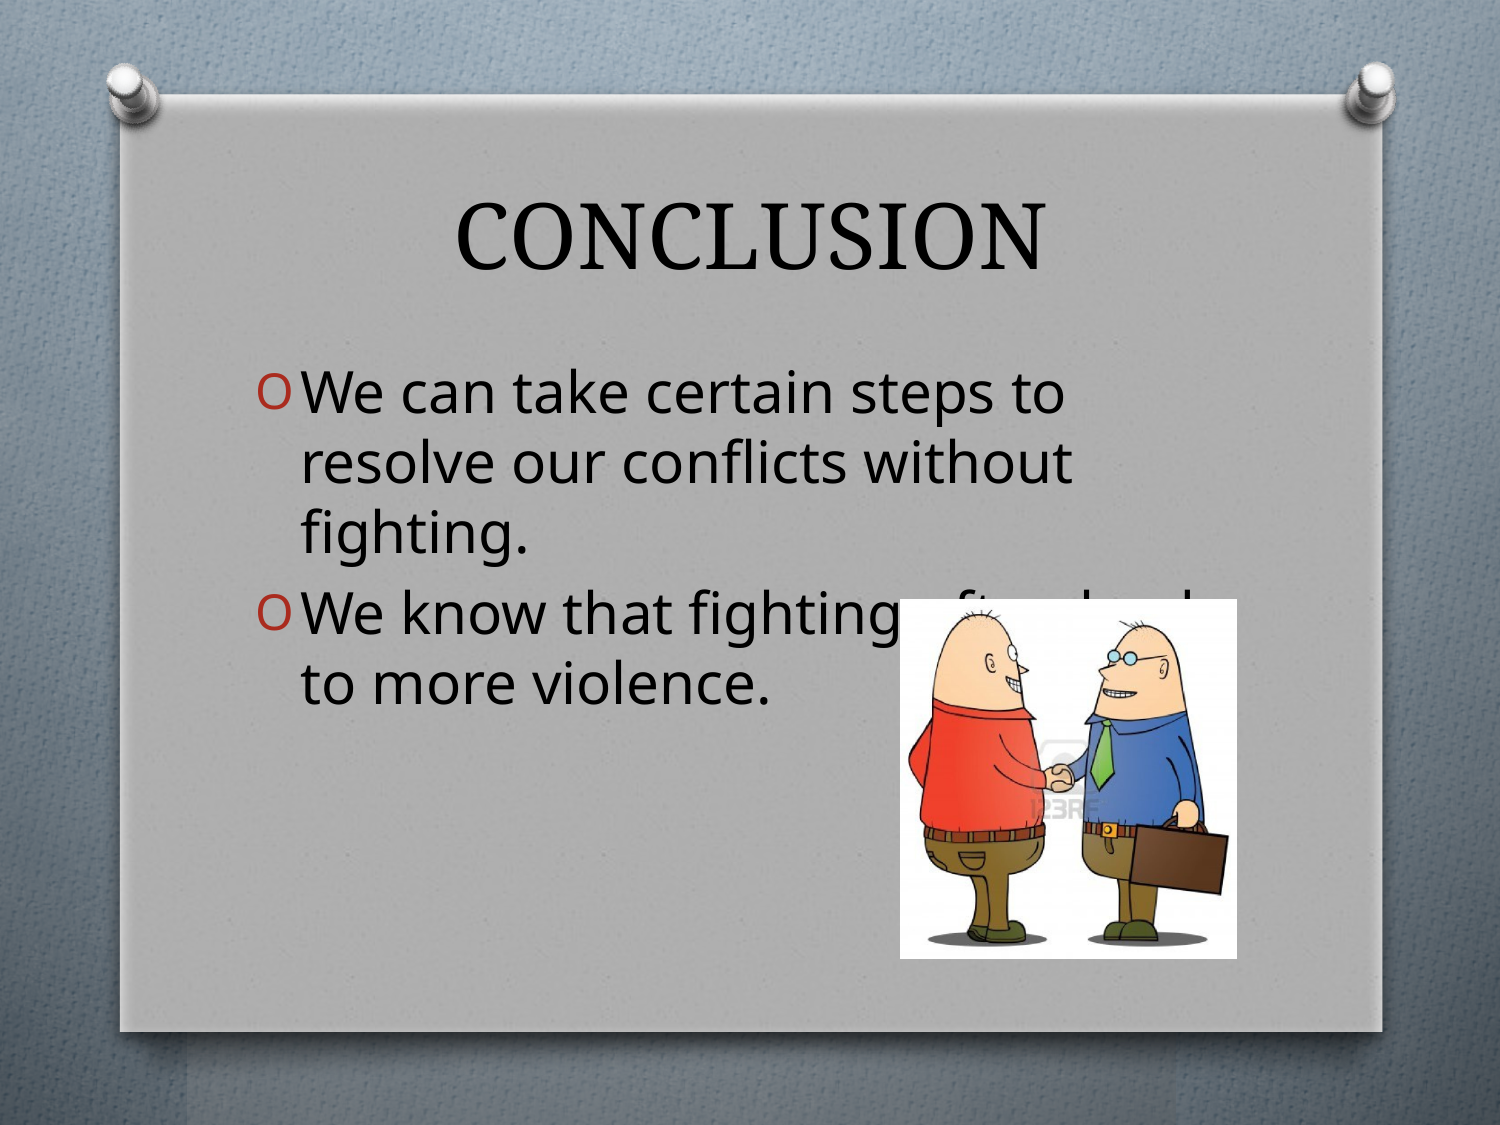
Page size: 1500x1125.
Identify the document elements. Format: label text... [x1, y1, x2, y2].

list We can take certain steps to resolve our conflicts without fighting. We know that fighting often leads to more violence. [240, 347, 1257, 939]
title CONCLUSION [179, 134, 1323, 332]
picture [899, 599, 1237, 960]
picture [75, 29, 198, 153]
picture [1317, 35, 1439, 156]
